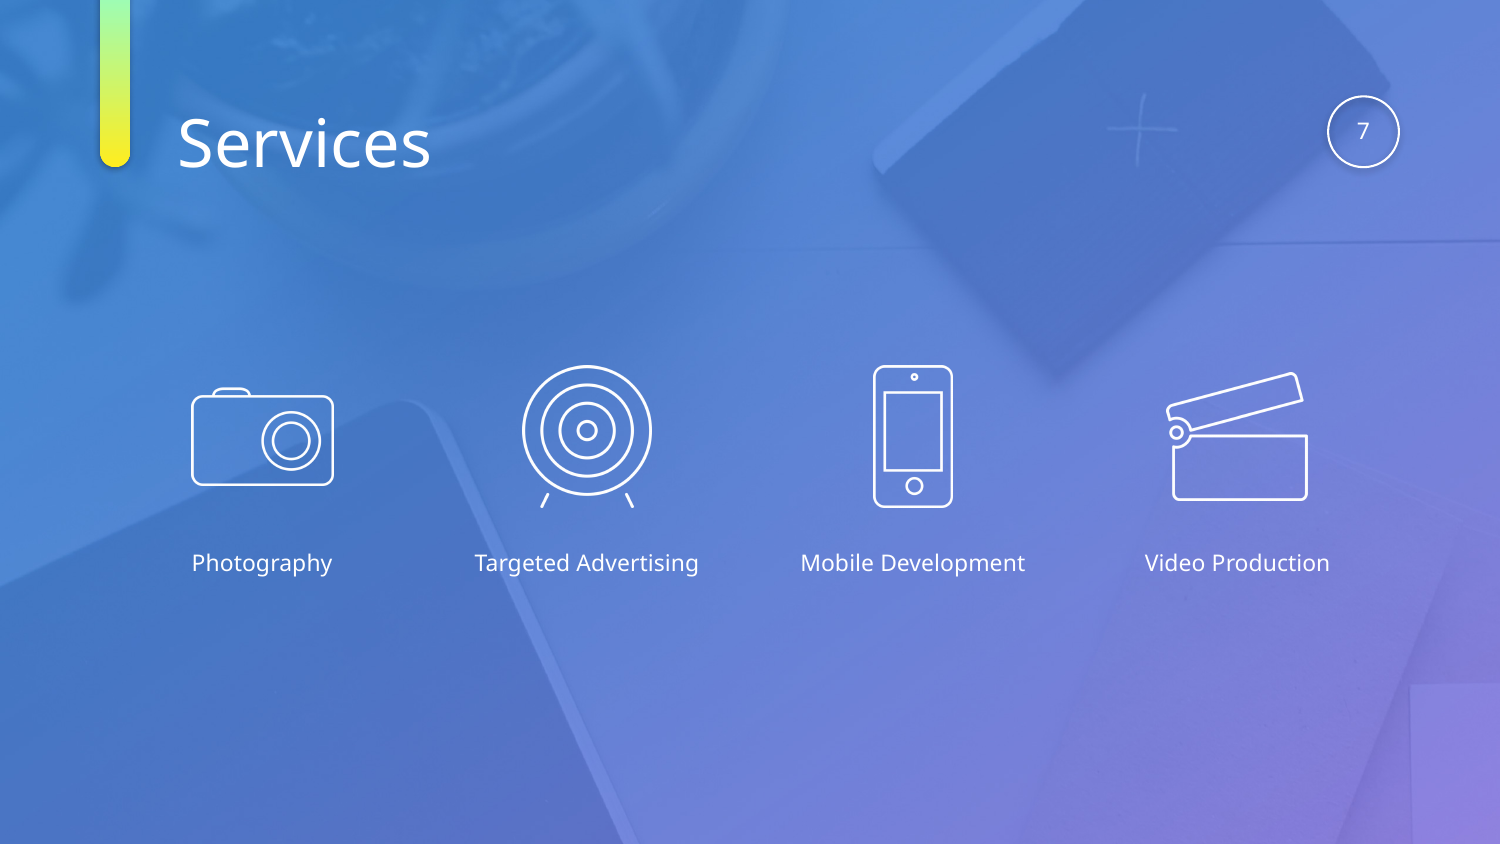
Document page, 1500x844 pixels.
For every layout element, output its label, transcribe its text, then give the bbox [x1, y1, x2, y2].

title Services [177, 100, 1267, 182]
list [191, 387, 334, 486]
list Photography [108, 548, 416, 590]
picture [0, 0, 1500, 844]
list Video Production [1084, 548, 1392, 590]
list Mobile Development [759, 548, 1067, 590]
list Targeted Advertising [433, 548, 741, 590]
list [872, 365, 954, 508]
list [521, 365, 653, 508]
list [1166, 372, 1309, 501]
slide_number 7 [1339, 109, 1388, 155]
